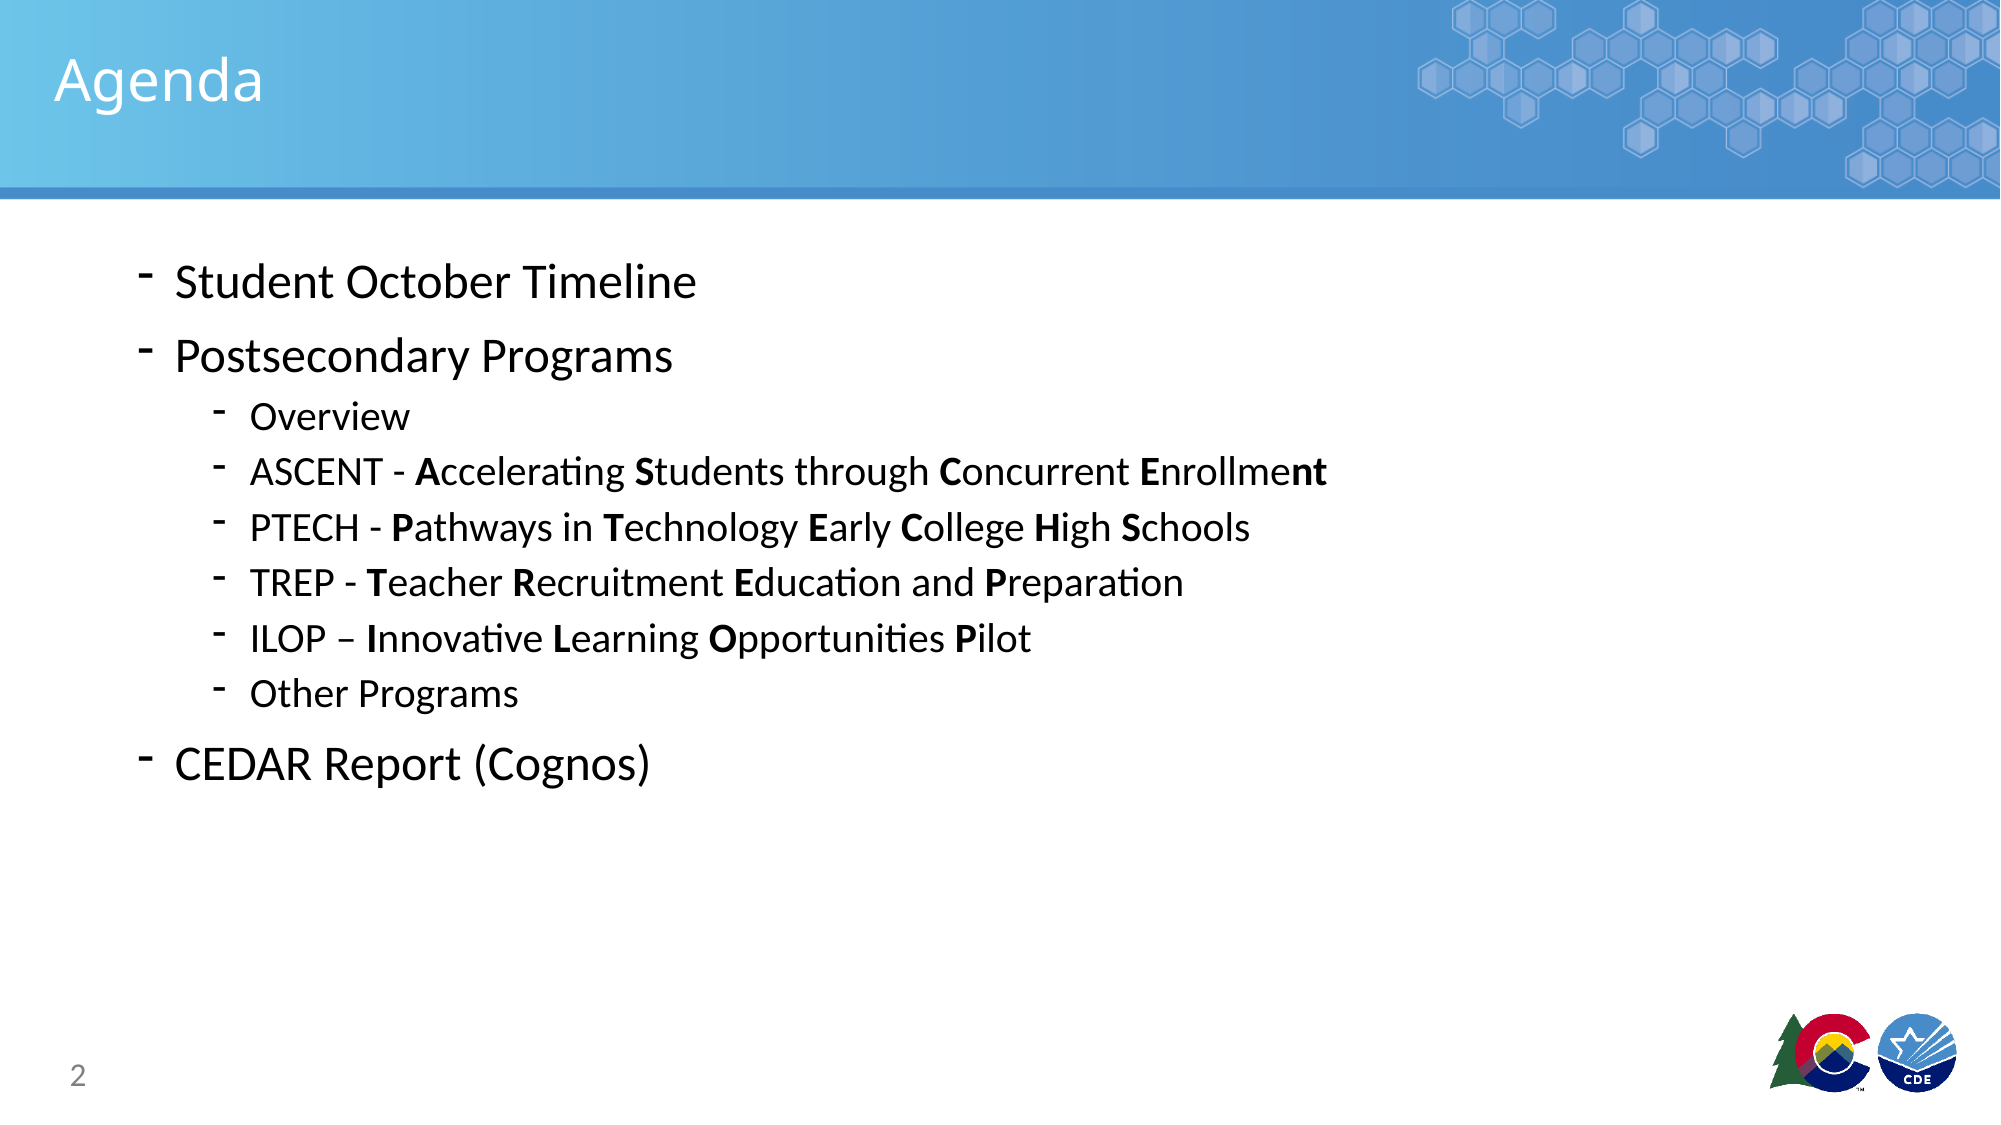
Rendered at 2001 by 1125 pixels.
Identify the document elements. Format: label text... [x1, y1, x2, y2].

list Student October Timeline Postsecondary Programs Overview ASCENT - Accelerating Students through Concurrent Enrollment PTECH - Pathways in Technology Early College High Schools TREP - Teacher Recruitment Education and Preparation ILOP – Innovative Learning Opportunities Pilot Other Programs CEDAR Report (Cognos) [137, 254, 1389, 969]
picture [1768, 1012, 1957, 1093]
slide_number 2 [54, 1042, 505, 1103]
title Agenda [54, 50, 1372, 175]
picture [0, 0, 2000, 200]
